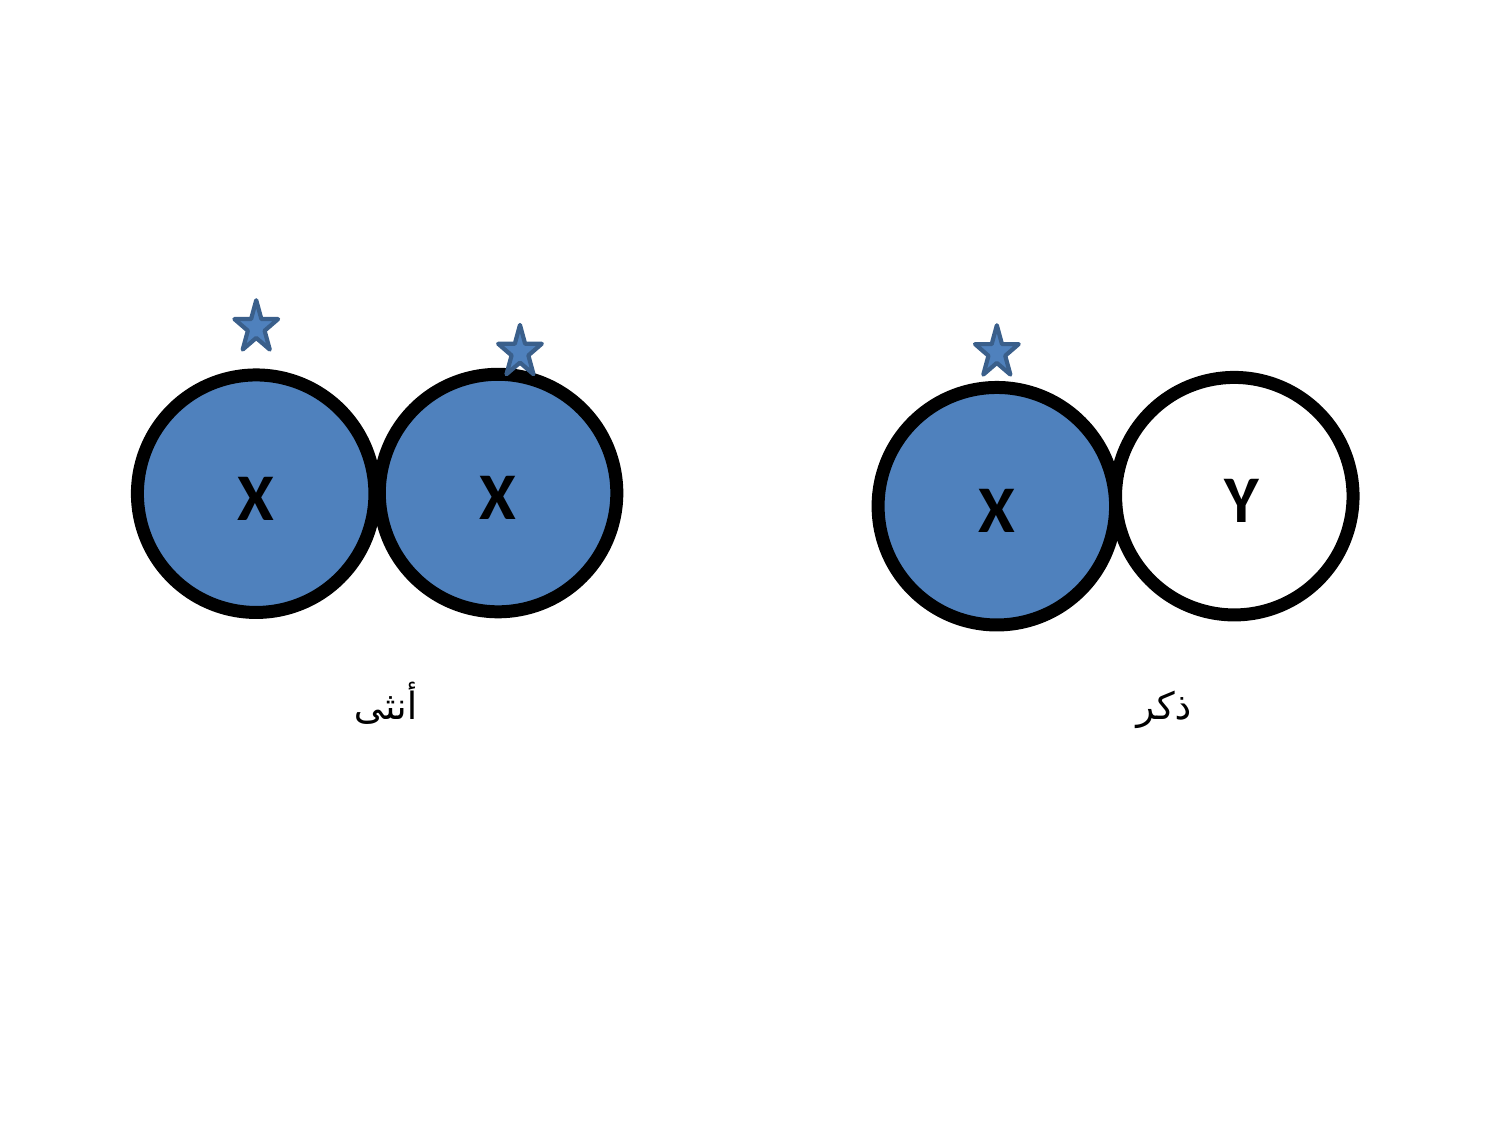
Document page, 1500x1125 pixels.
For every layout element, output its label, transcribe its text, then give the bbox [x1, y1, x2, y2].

text_box [973, 323, 1021, 377]
text_box أنثى [256, 674, 525, 735]
text_box X [135, 372, 377, 615]
text_box Y [1113, 375, 1356, 618]
text_box [232, 298, 281, 352]
text_box X [377, 372, 619, 614]
text_box X [875, 385, 1117, 628]
text_box [496, 322, 544, 377]
text_box ذكر [1062, 674, 1275, 735]
